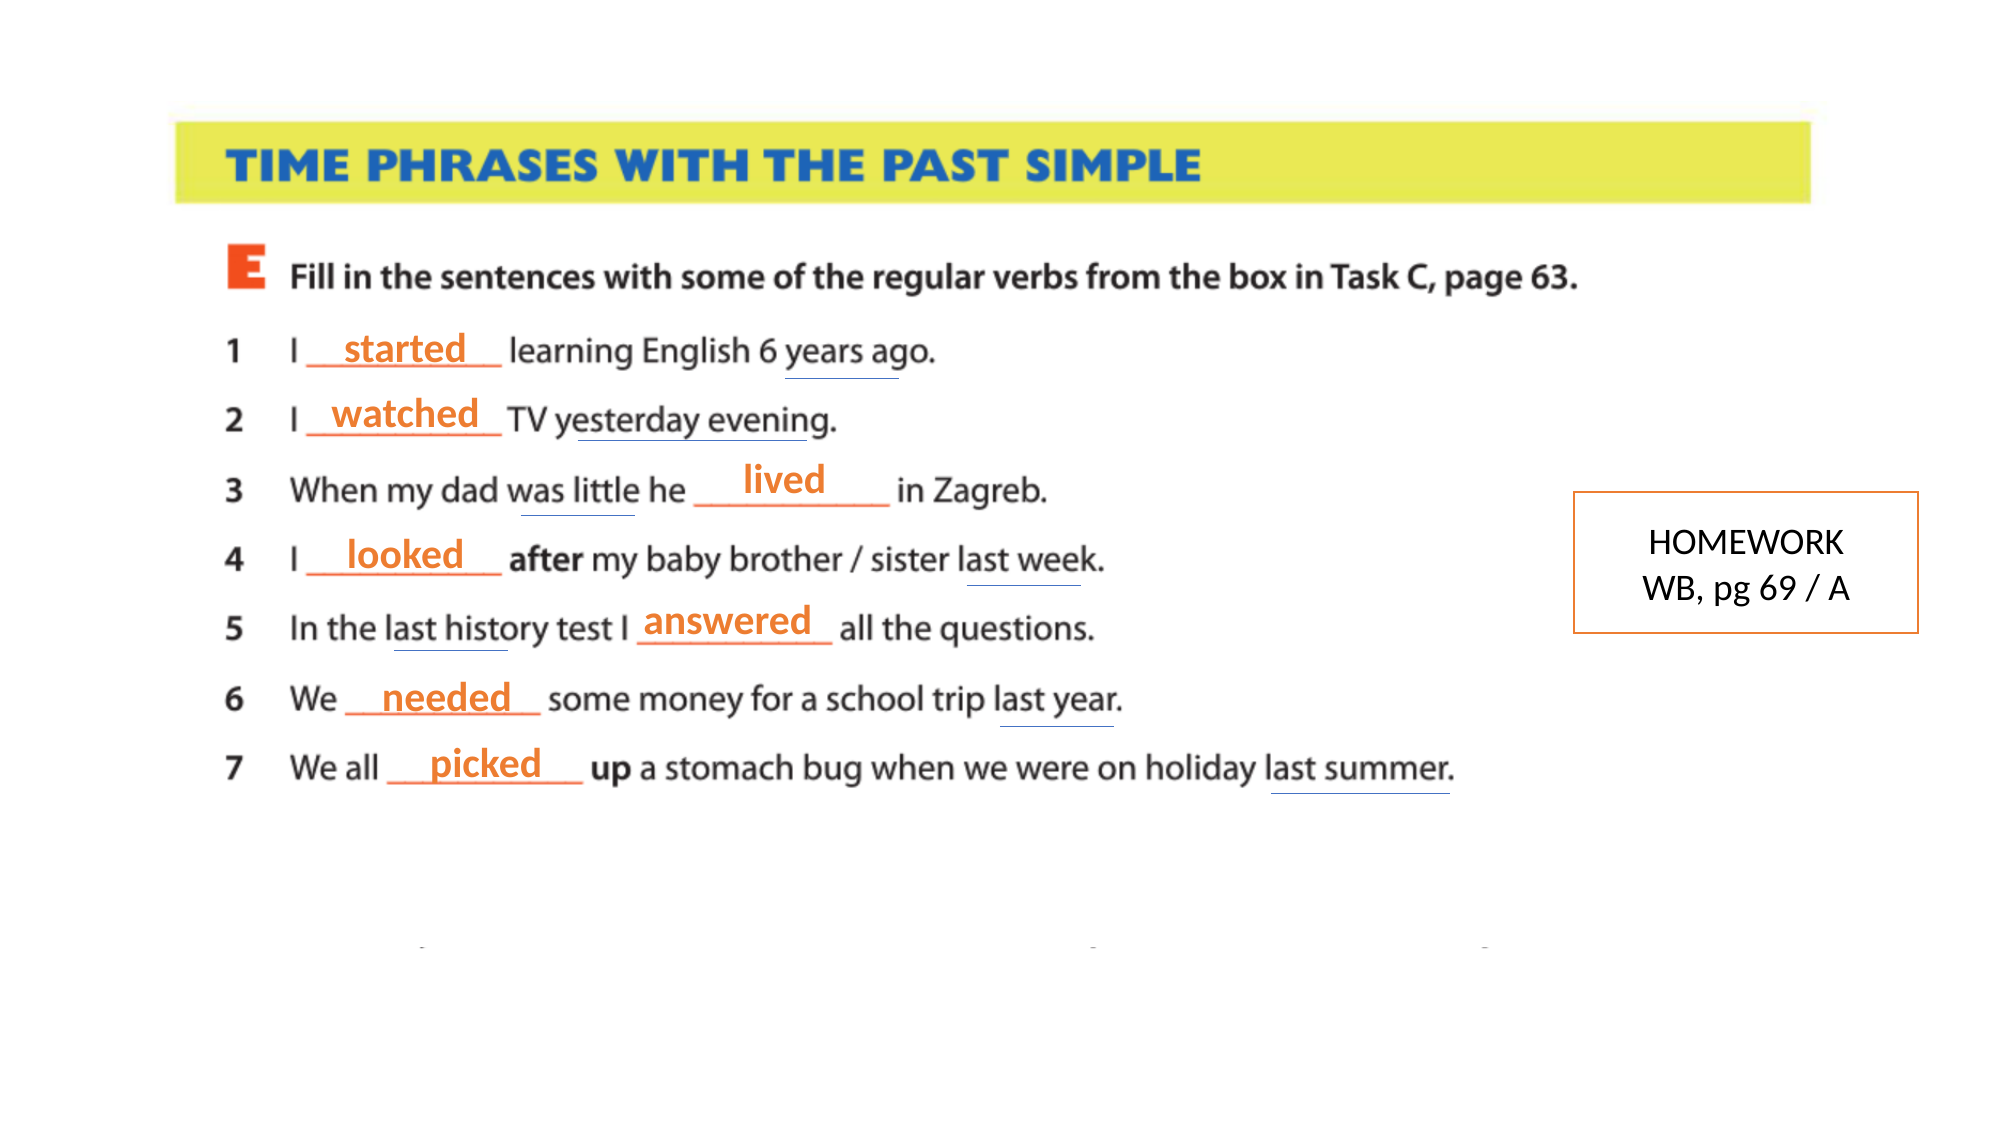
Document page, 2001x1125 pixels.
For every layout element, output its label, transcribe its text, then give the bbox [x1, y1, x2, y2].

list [158, 101, 1842, 976]
text_box HOMEWORK WB, pg 69 / A [1842, 491, 1919, 634]
